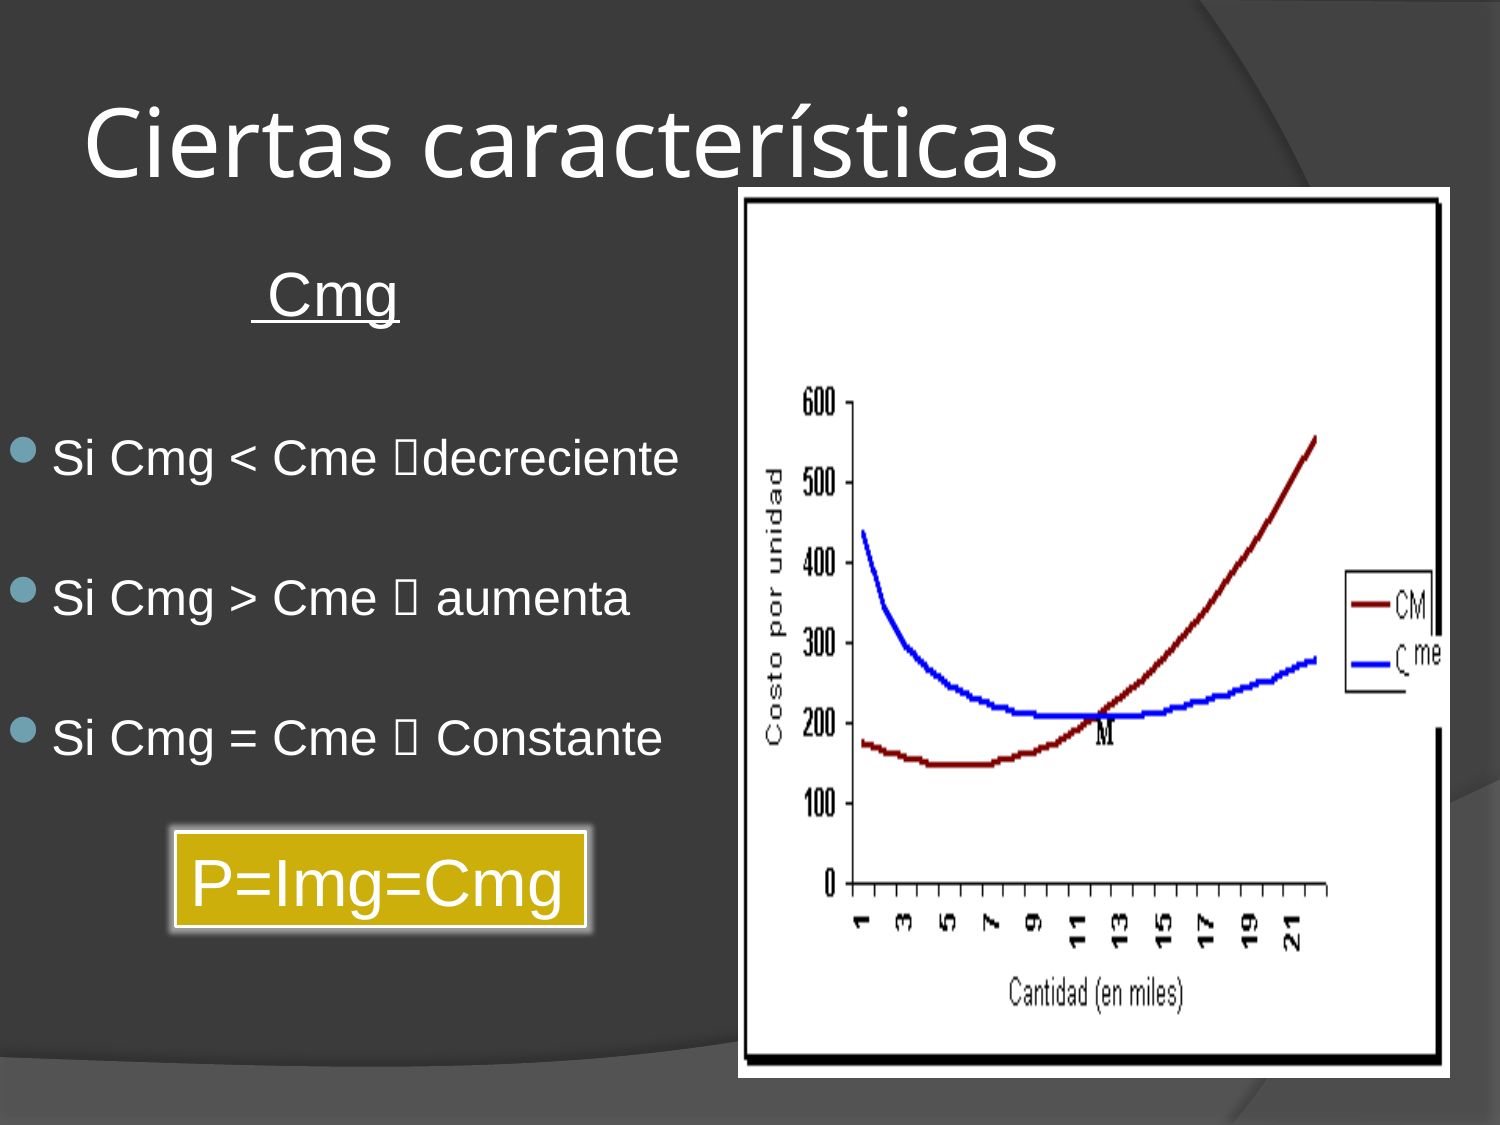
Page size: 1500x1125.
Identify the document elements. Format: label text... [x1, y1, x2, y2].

list Cmg Si Cmg < Cme decreciente Si Cmg > Cme  aumenta Si Cmg = Cme  Constante [0, 246, 727, 989]
title Ciertas características [75, 45, 1300, 233]
text_box P=Img=Cmg [174, 830, 587, 928]
picture [738, 187, 1450, 1079]
